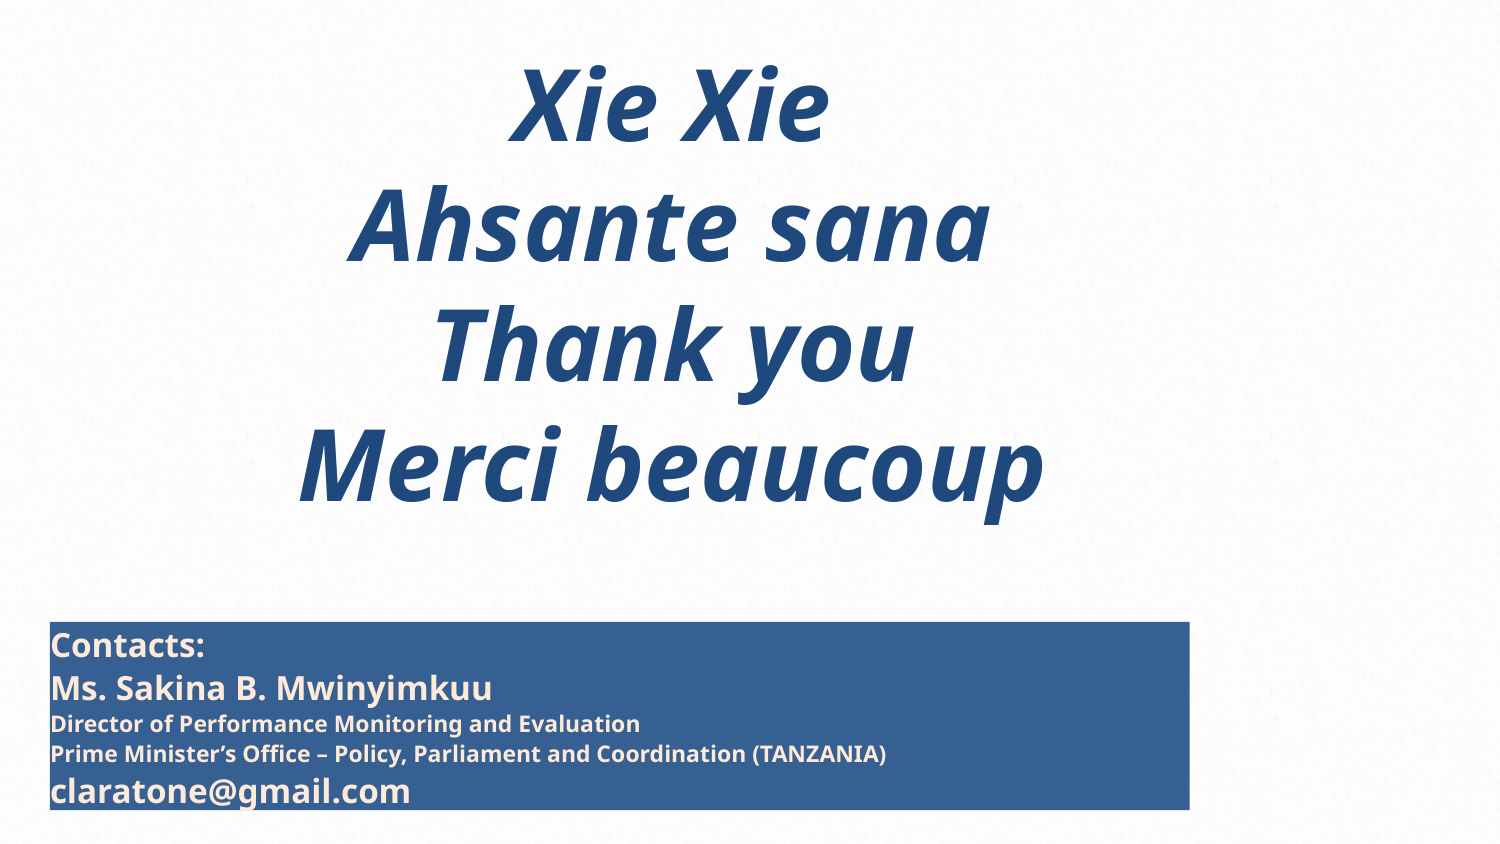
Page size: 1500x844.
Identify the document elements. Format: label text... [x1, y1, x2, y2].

text_box Xie Xie Ahsante sana Thank you Merci beaucoup [87, 34, 1258, 529]
text_box Contacts: Ms. Sakina B. Mwinyimkuu Director of Performance Monitoring and Evaluation Prime Minister’s Office – Policy, Parliament and Coordination (TANZANIA) claratone@gmail.com [49, 621, 1190, 811]
